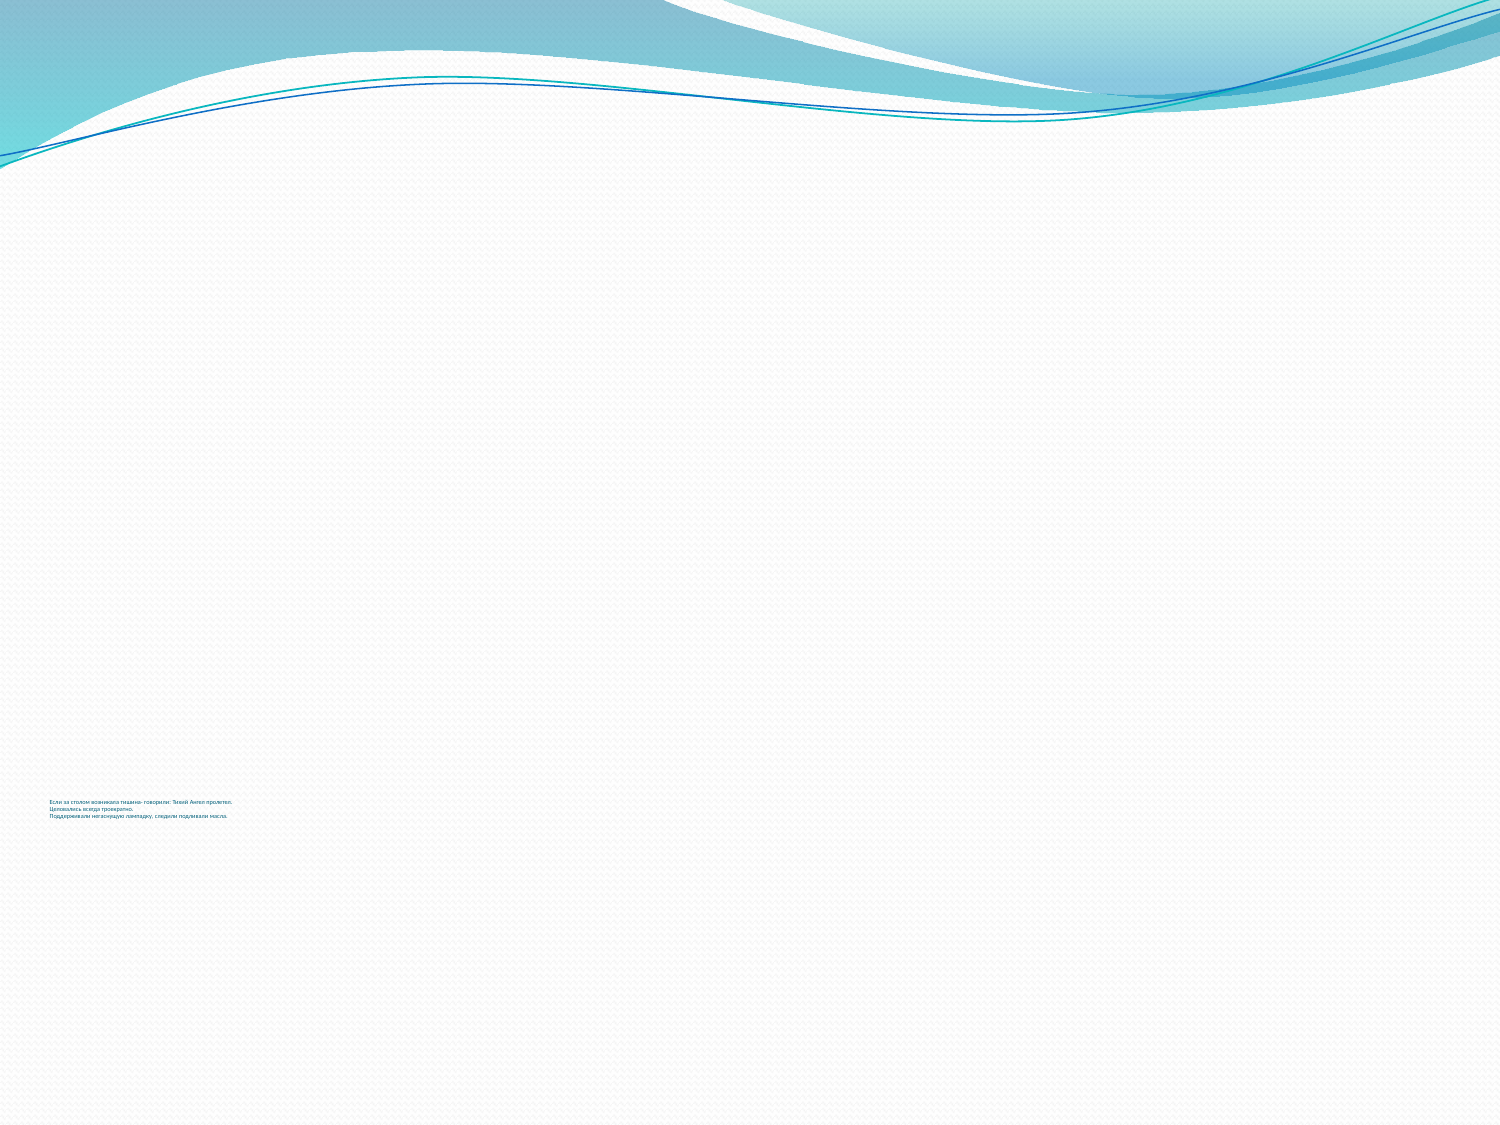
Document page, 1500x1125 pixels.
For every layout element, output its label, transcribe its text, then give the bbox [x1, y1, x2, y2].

title Если за столом возникала тишина- говорили: Тихий Ангел пролетел. Целовались всегда троекратно. Поддерживали негаснущую лампадку, следили подливали масла. [49, 480, 1475, 821]
